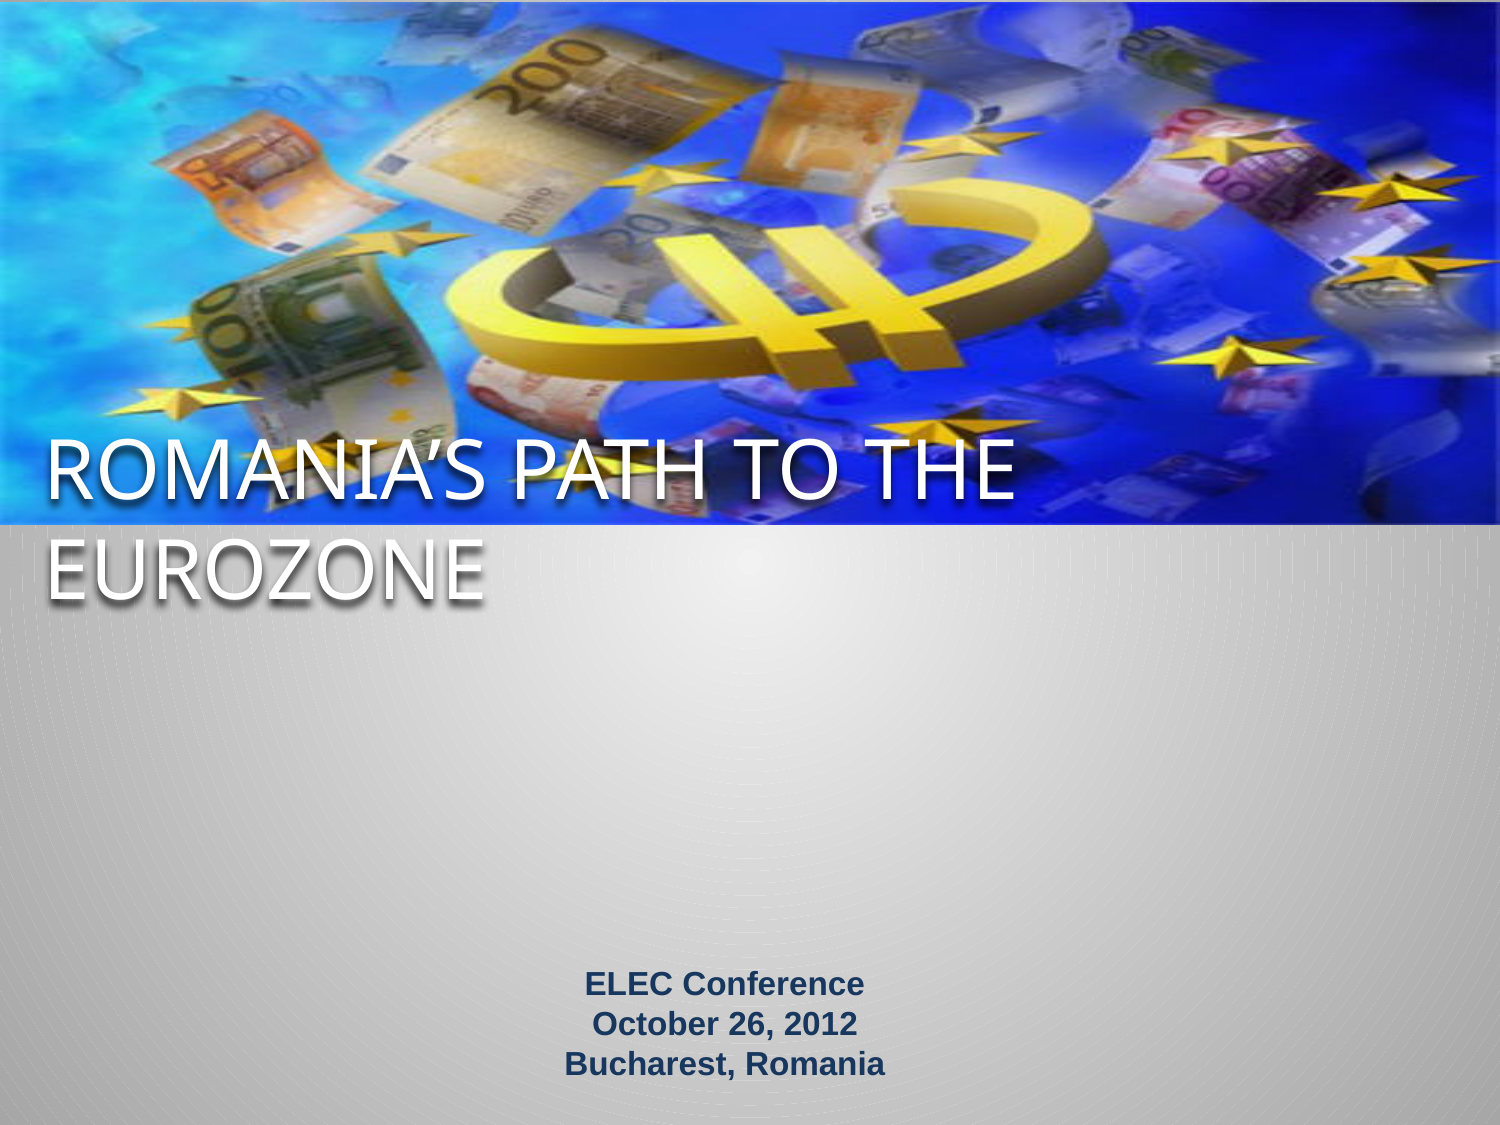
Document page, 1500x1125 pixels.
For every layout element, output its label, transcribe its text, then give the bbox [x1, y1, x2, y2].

picture [0, 2, 1500, 526]
text_box ELEC Conference October 26, 2012 Bucharest, Romania [225, 955, 1225, 1090]
text_box ROMANIA’S PATH TO THE EUROZONE [29, 533, 1410, 624]
